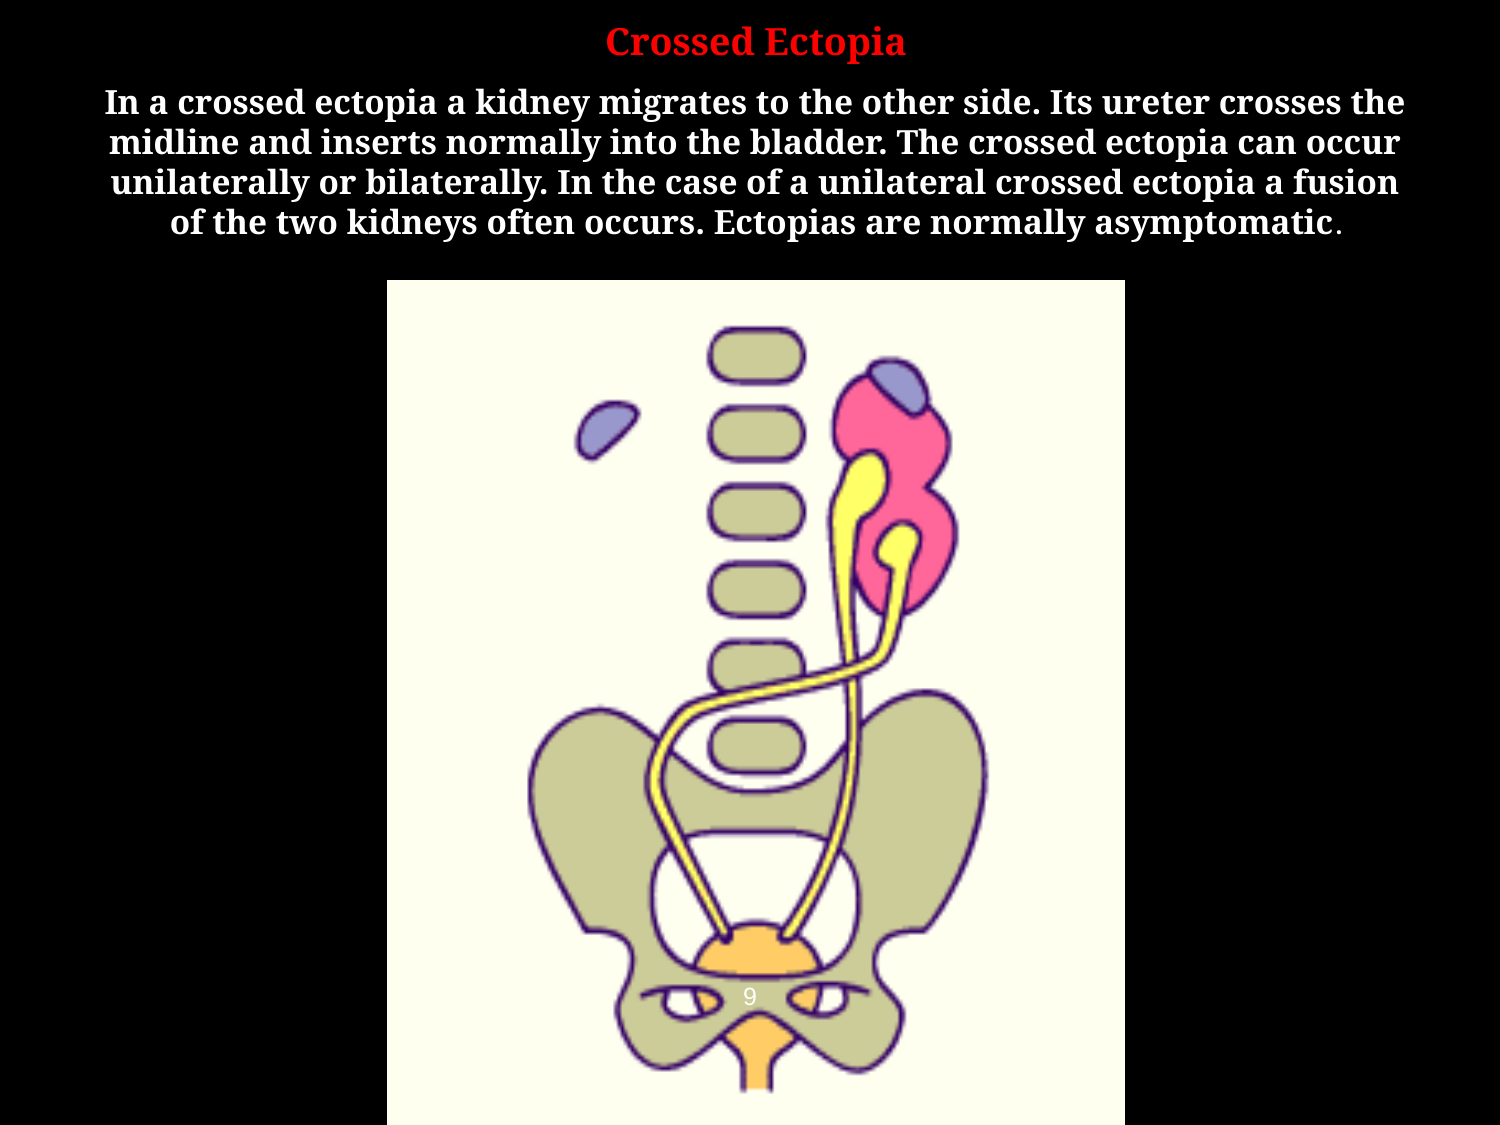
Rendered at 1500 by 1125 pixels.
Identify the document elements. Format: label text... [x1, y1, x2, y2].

title In a crossed ectopia a kidney migrates to the other side. Its ureter crosses the midline and inserts normally into the bladder. The crossed ectopia can occur unilaterally or bilaterally. In the case of a unilateral crossed ectopia a fusion of the two kidneys often occurs. Ectopias are normally asymptomatic. [81, 67, 1432, 256]
picture [387, 280, 1126, 1125]
text_box Crossed Ectopia [590, 10, 922, 71]
